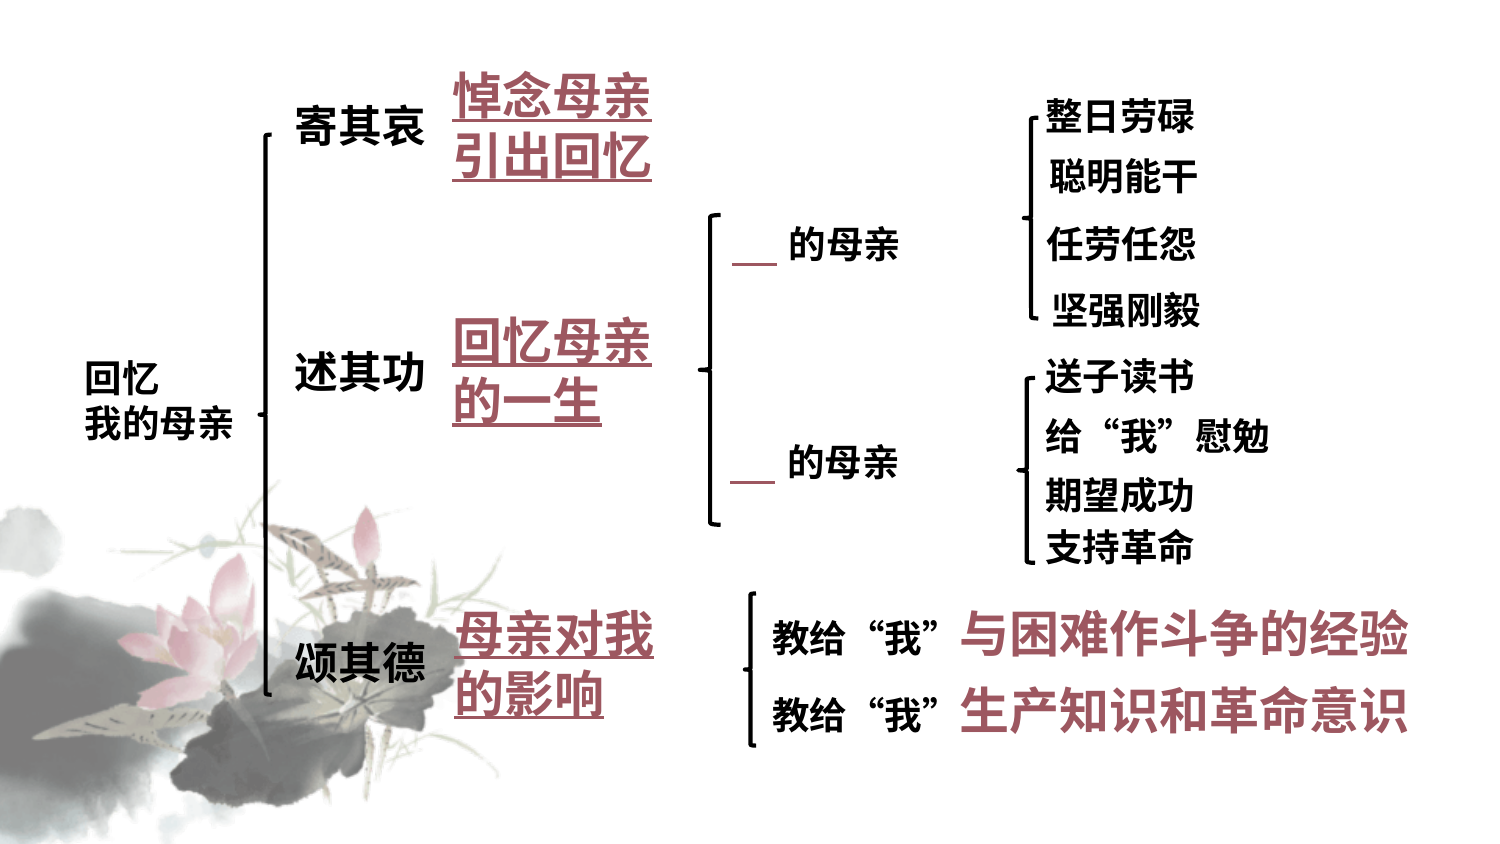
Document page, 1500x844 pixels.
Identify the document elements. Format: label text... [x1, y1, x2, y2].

text_box 的母亲 [719, 421, 982, 493]
text_box 颂其德 [283, 630, 442, 695]
text_box 送子读书 [1033, 347, 1254, 404]
text_box 整日劳碌 [1033, 87, 1254, 144]
text_box 给“我”慰勉 [1033, 407, 1287, 464]
text_box 任劳任怨 [1039, 214, 1256, 272]
text_box 悼念母亲 引出回忆 [440, 59, 698, 191]
text_box 回忆母亲的一生 [440, 303, 698, 435]
text_box [259, 134, 272, 695]
text_box [1018, 377, 1036, 563]
text_box 聪明能干 [1039, 147, 1258, 204]
text_box [699, 215, 721, 525]
text_box 的母亲 [720, 203, 982, 275]
text_box [744, 593, 757, 746]
text_box 回忆 我的母亲 [73, 349, 247, 451]
text_box 教给“我”生产知识和革命意识 [760, 673, 1437, 746]
text_box 寄其哀 [283, 93, 454, 158]
text_box 母亲对我的影响 [442, 596, 700, 728]
text_box 期望成功 [1033, 466, 1254, 518]
text_box 支持革命 [1033, 518, 1254, 575]
text_box 述其功 [283, 339, 440, 404]
text_box [1023, 117, 1039, 319]
text_box 教给“我”与困难作斗争的经验 [760, 596, 1469, 668]
text_box 坚强刚毅 [1039, 280, 1260, 338]
